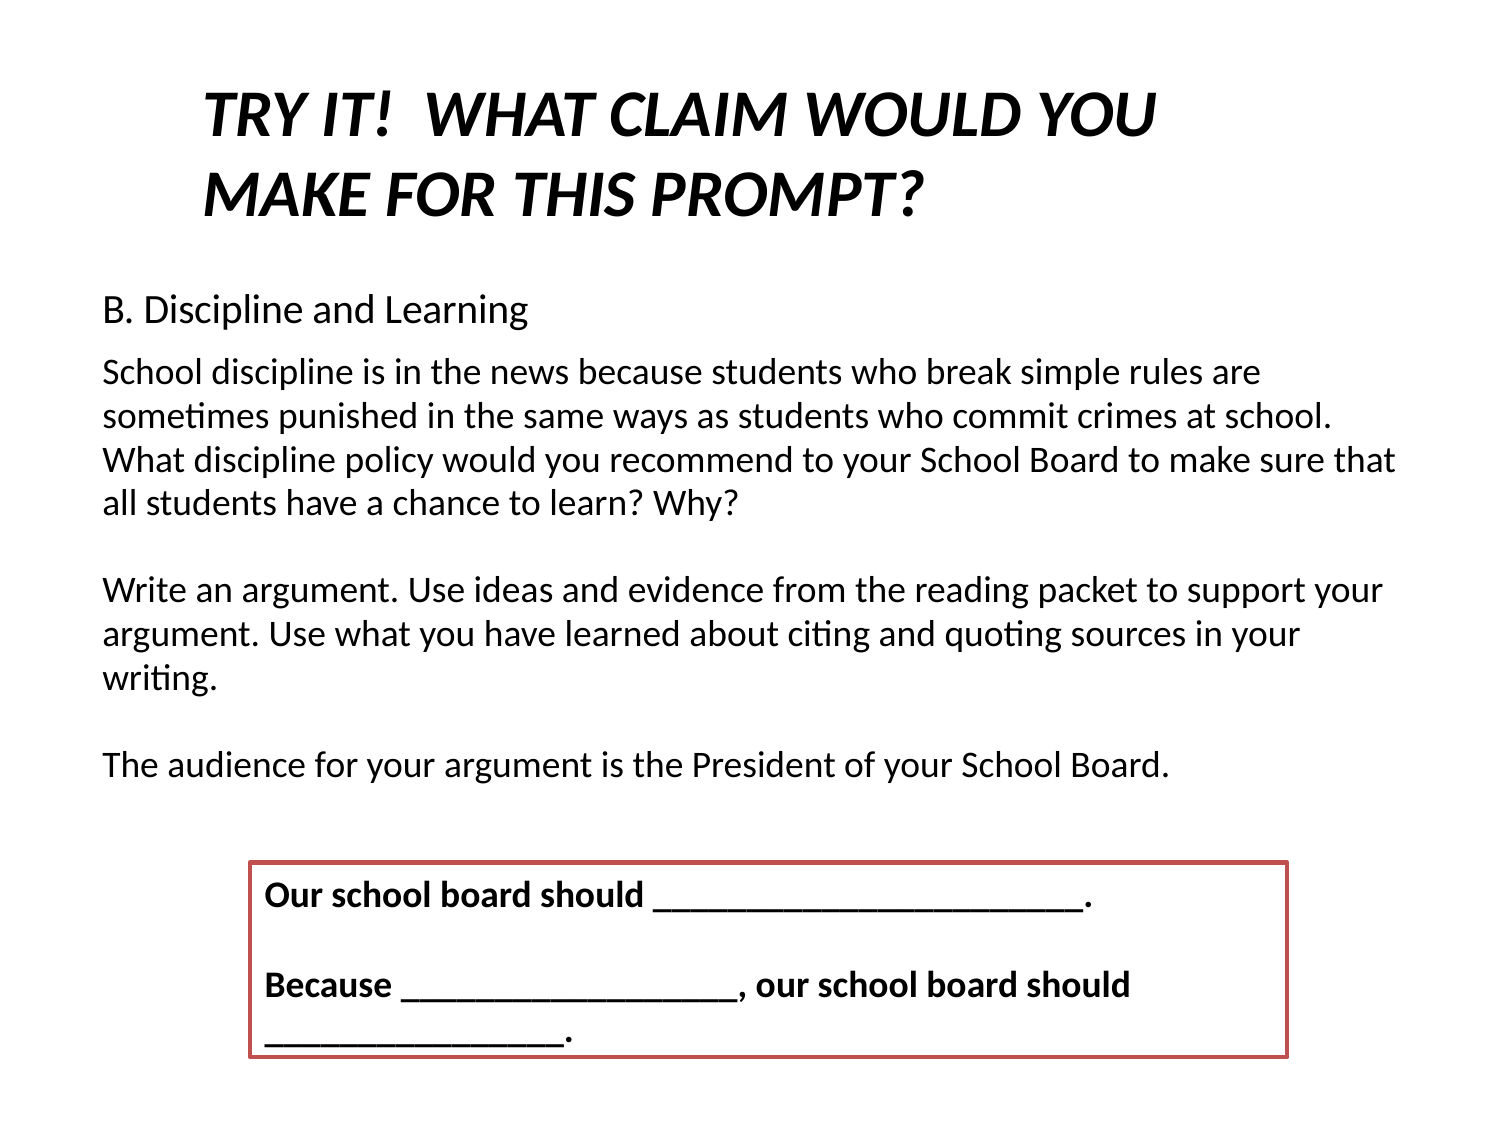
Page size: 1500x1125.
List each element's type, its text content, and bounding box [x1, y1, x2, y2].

subtitle TRY IT! WHAT CLAIM WOULD YOU MAKE FOR THIS PROMPT? [187, 62, 1342, 274]
text_box B. Discipline and Learning School discipline is in the news because students who break simple rules are sometimes punished in the same ways as students who commit crimes at school. What discipline policy would you recommend to your School Board to make sure that all students have a chance to learn? Why? Write an argument. Use ideas and evidence from the reading packet to support your argument. Use what you have learned about citing and quoting sources in your writing. The audience for your argument is the President of your School Board. [87, 274, 1438, 822]
text_box Our school board should _______________________. Because __________________, our school board should ________________. [248, 860, 1289, 1059]
